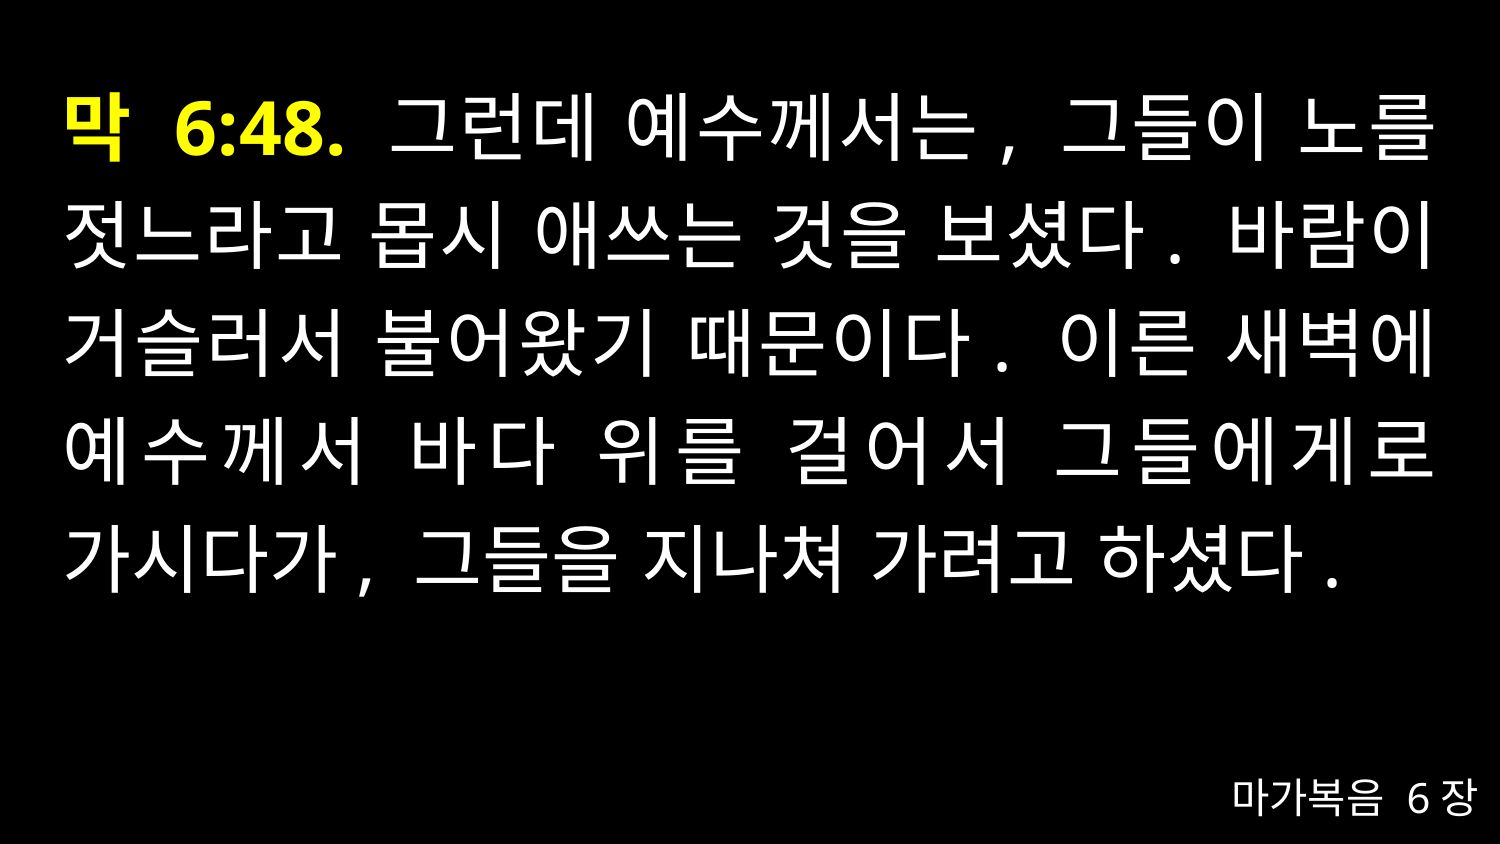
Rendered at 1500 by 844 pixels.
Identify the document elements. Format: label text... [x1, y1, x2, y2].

subtitle 마가복음 6장 [916, 770, 1500, 844]
title 막 6:48. 그런데 예수께서는, 그들이 노를 젓느라고 몹시 애쓰는 것을 보셨다. 바람이 거슬러서 불어왔기 때문이다. 이른 새벽에 예수께서 바다 위를 걸어서 그들에게로 가시다가, 그들을 지나쳐 가려고 하셨다. [0, 0, 1500, 844]
